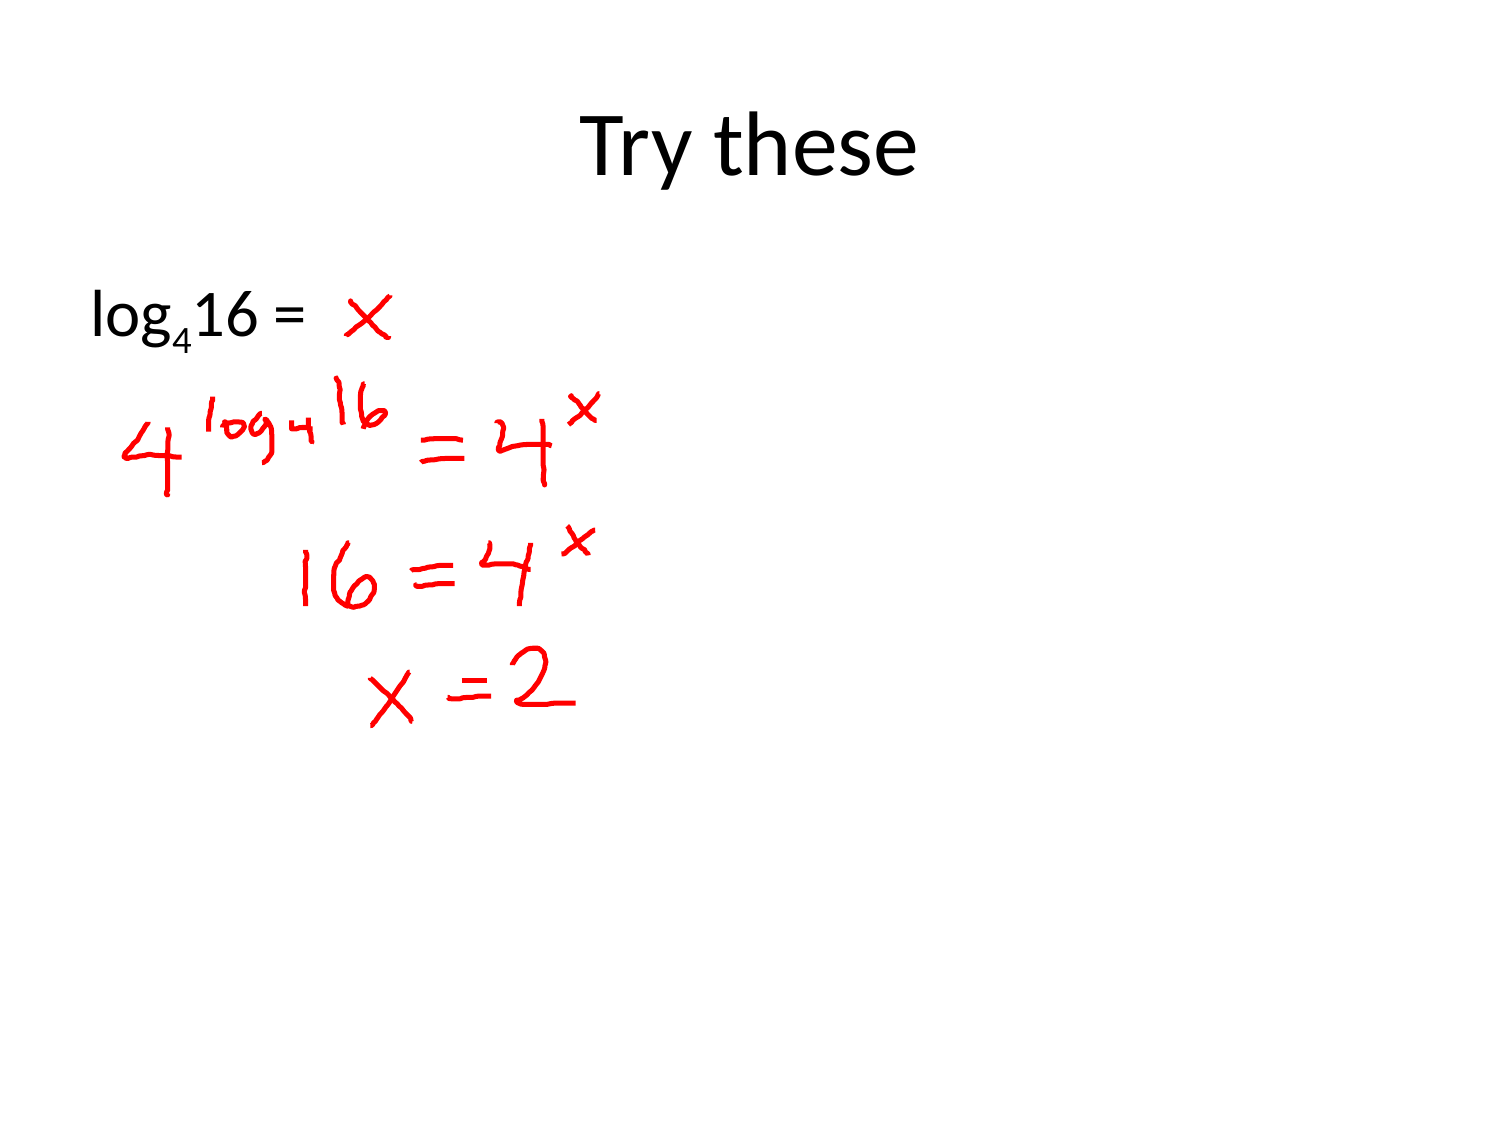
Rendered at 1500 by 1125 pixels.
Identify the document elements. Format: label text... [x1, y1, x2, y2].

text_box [123, 377, 600, 726]
title Try these [75, 45, 1425, 233]
text_box [349, 300, 366, 318]
text_box [367, 319, 390, 339]
list log416 = [75, 262, 1425, 1005]
text_box [345, 295, 391, 337]
